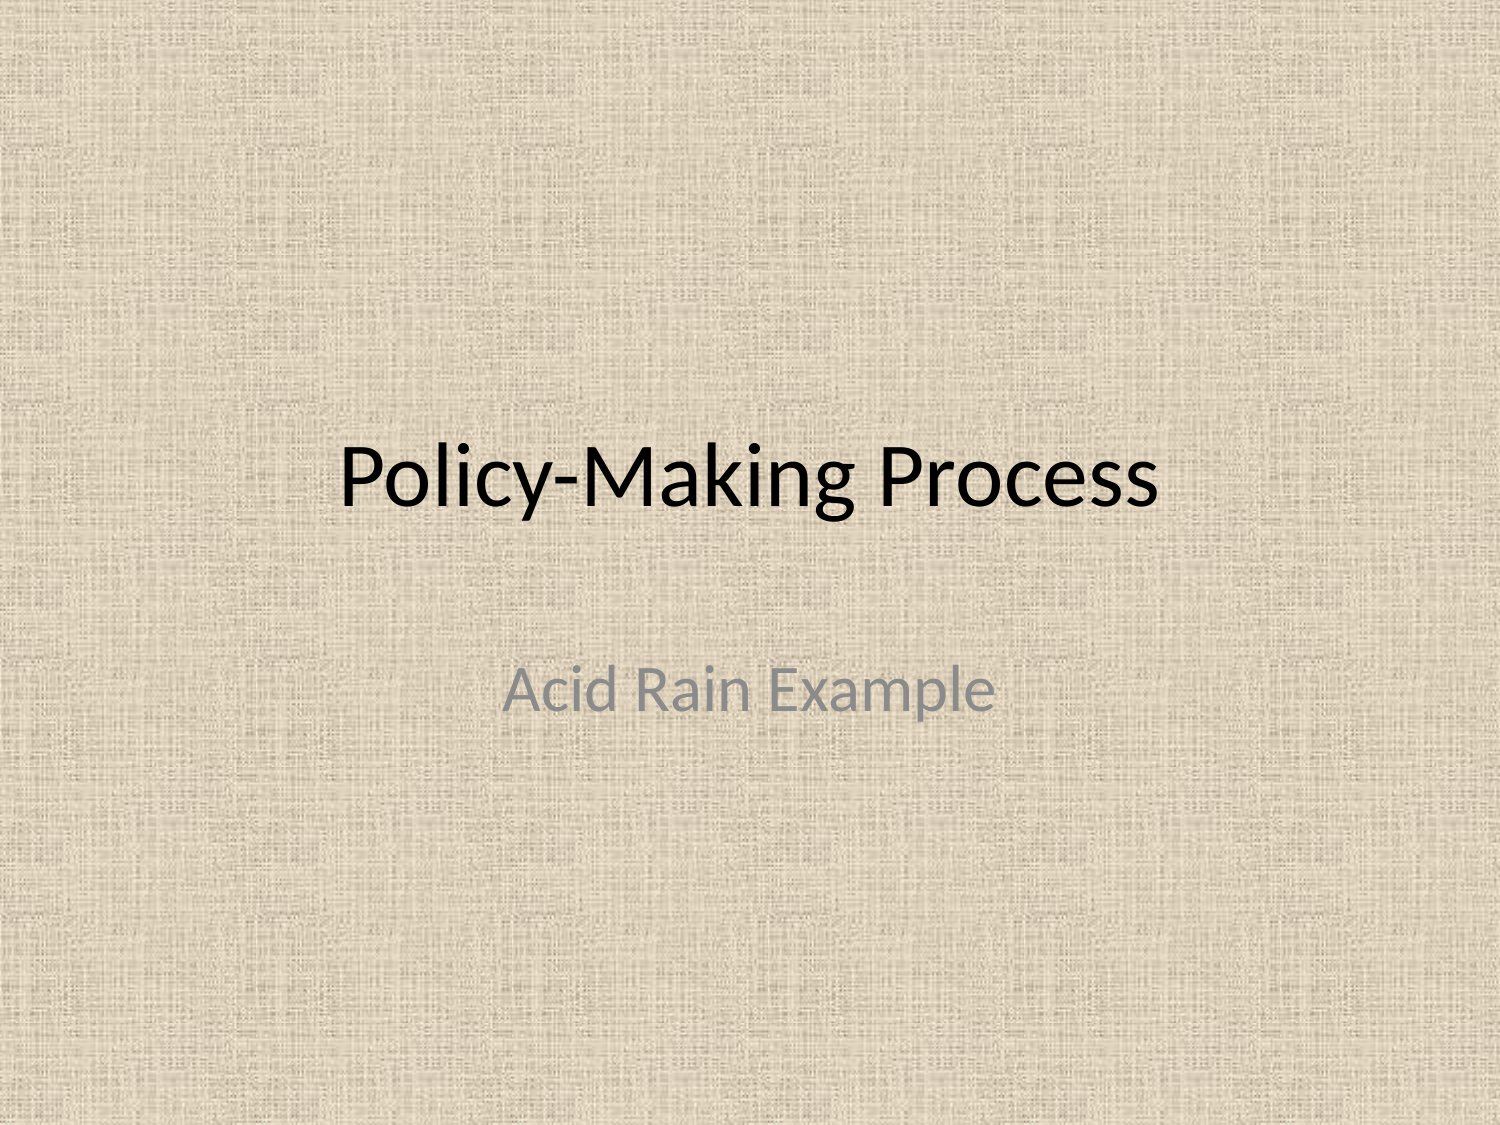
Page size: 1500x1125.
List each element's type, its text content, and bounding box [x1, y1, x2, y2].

picture [0, 0, 1500, 1125]
subtitle Acid Rain Example [225, 637, 1275, 925]
title Policy-Making Process [112, 349, 1388, 591]
